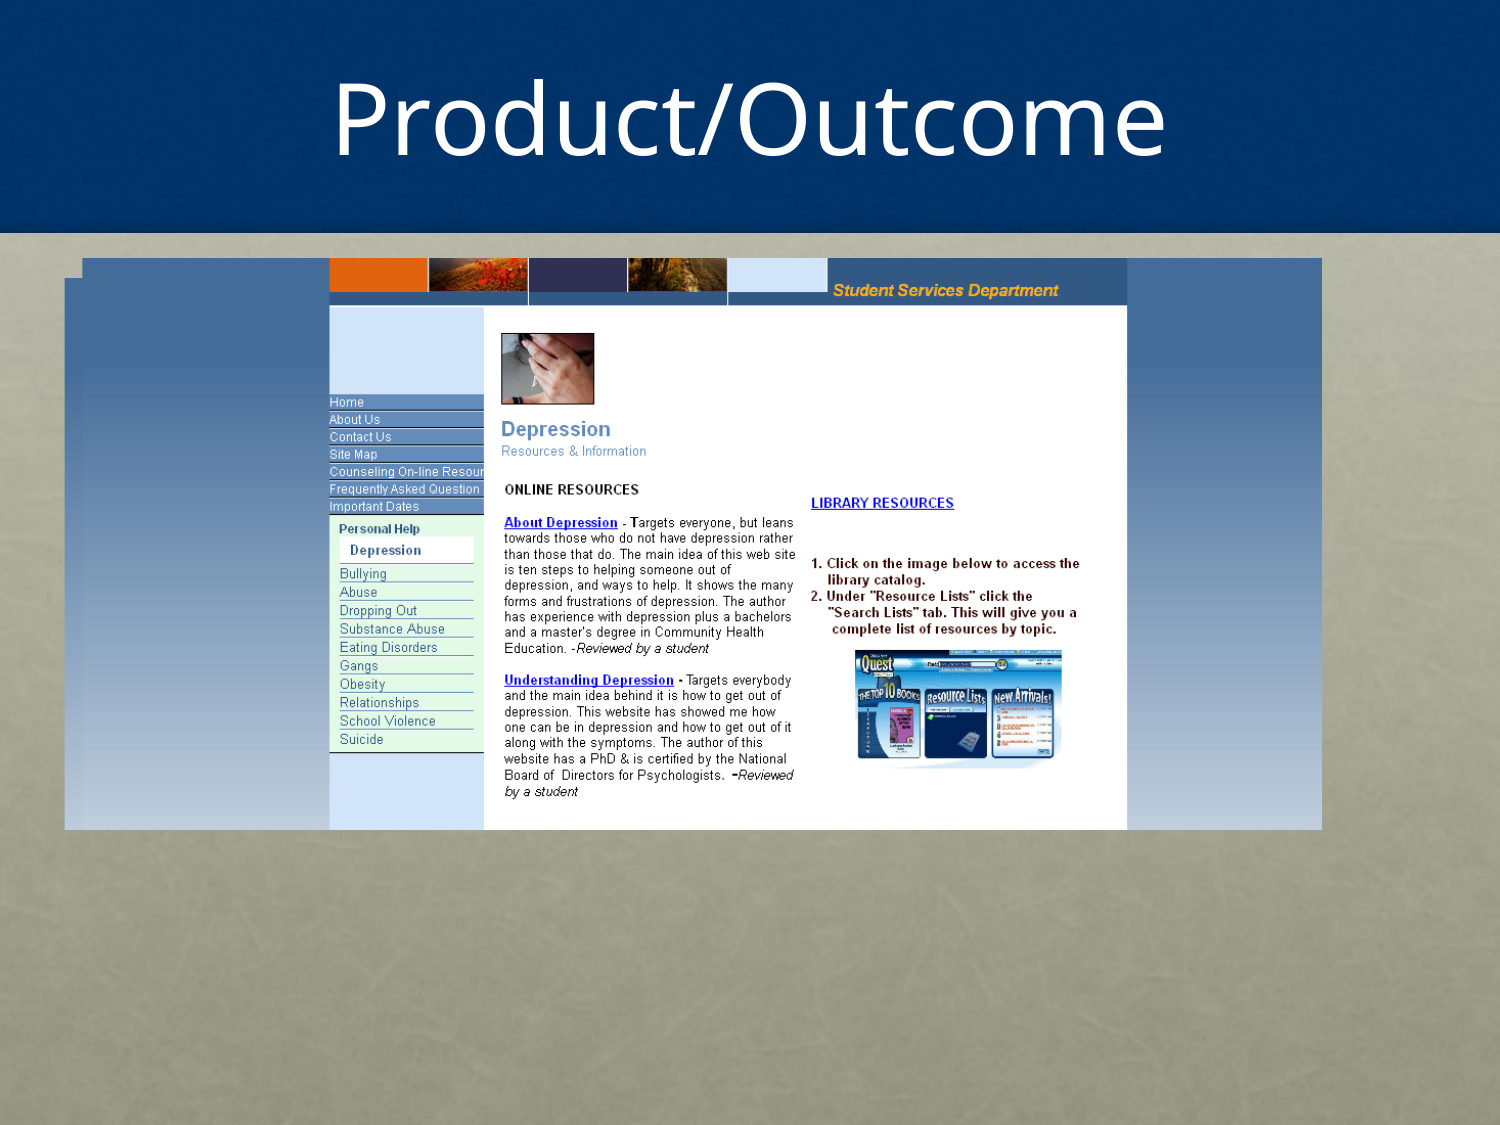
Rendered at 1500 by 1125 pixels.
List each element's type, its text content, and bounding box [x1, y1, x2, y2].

picture [0, 214, 1500, 1125]
title Product/Outcome [127, 10, 1372, 221]
